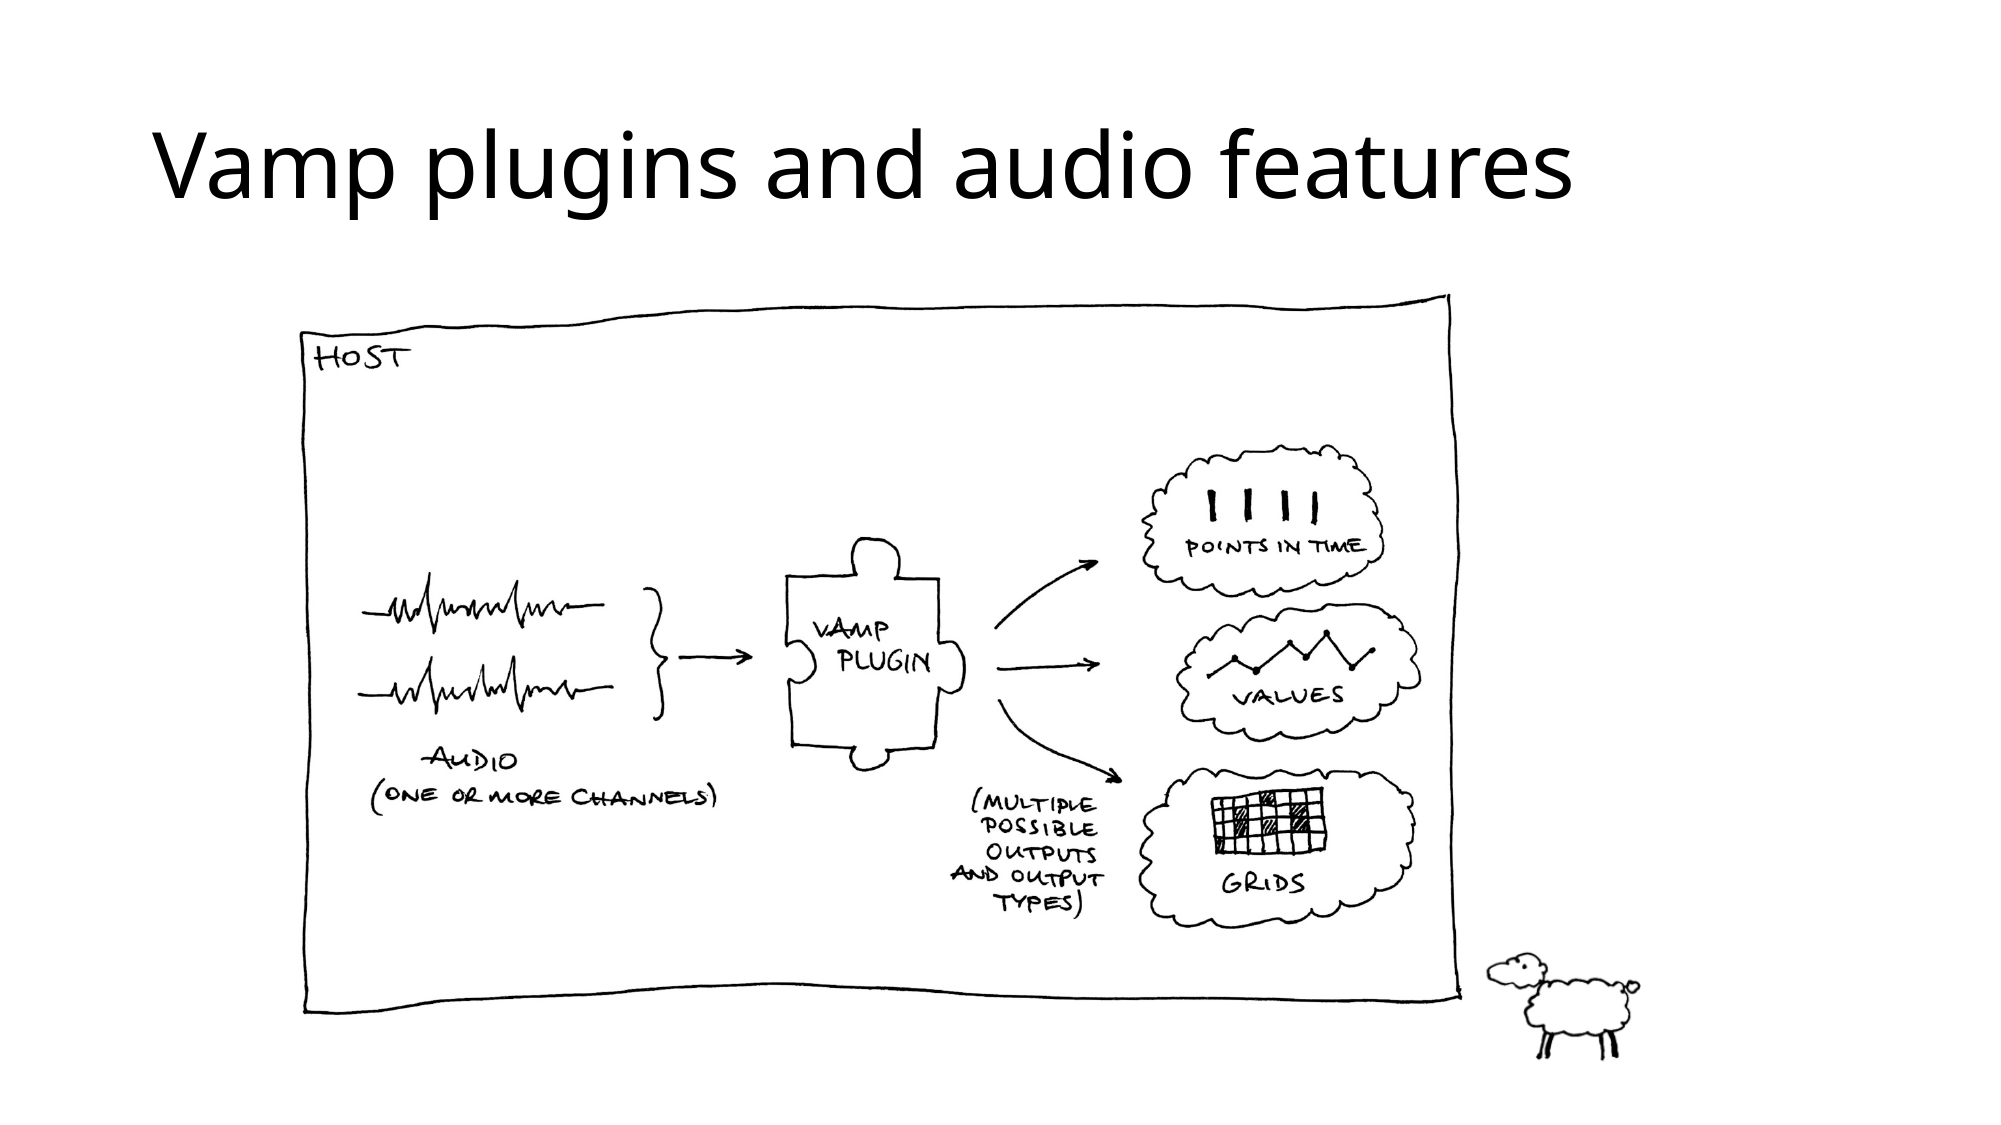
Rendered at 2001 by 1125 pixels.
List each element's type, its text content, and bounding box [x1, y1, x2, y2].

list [274, 236, 1502, 1056]
picture [1476, 938, 1656, 1073]
title Vamp plugins and audio features [137, 59, 1863, 278]
